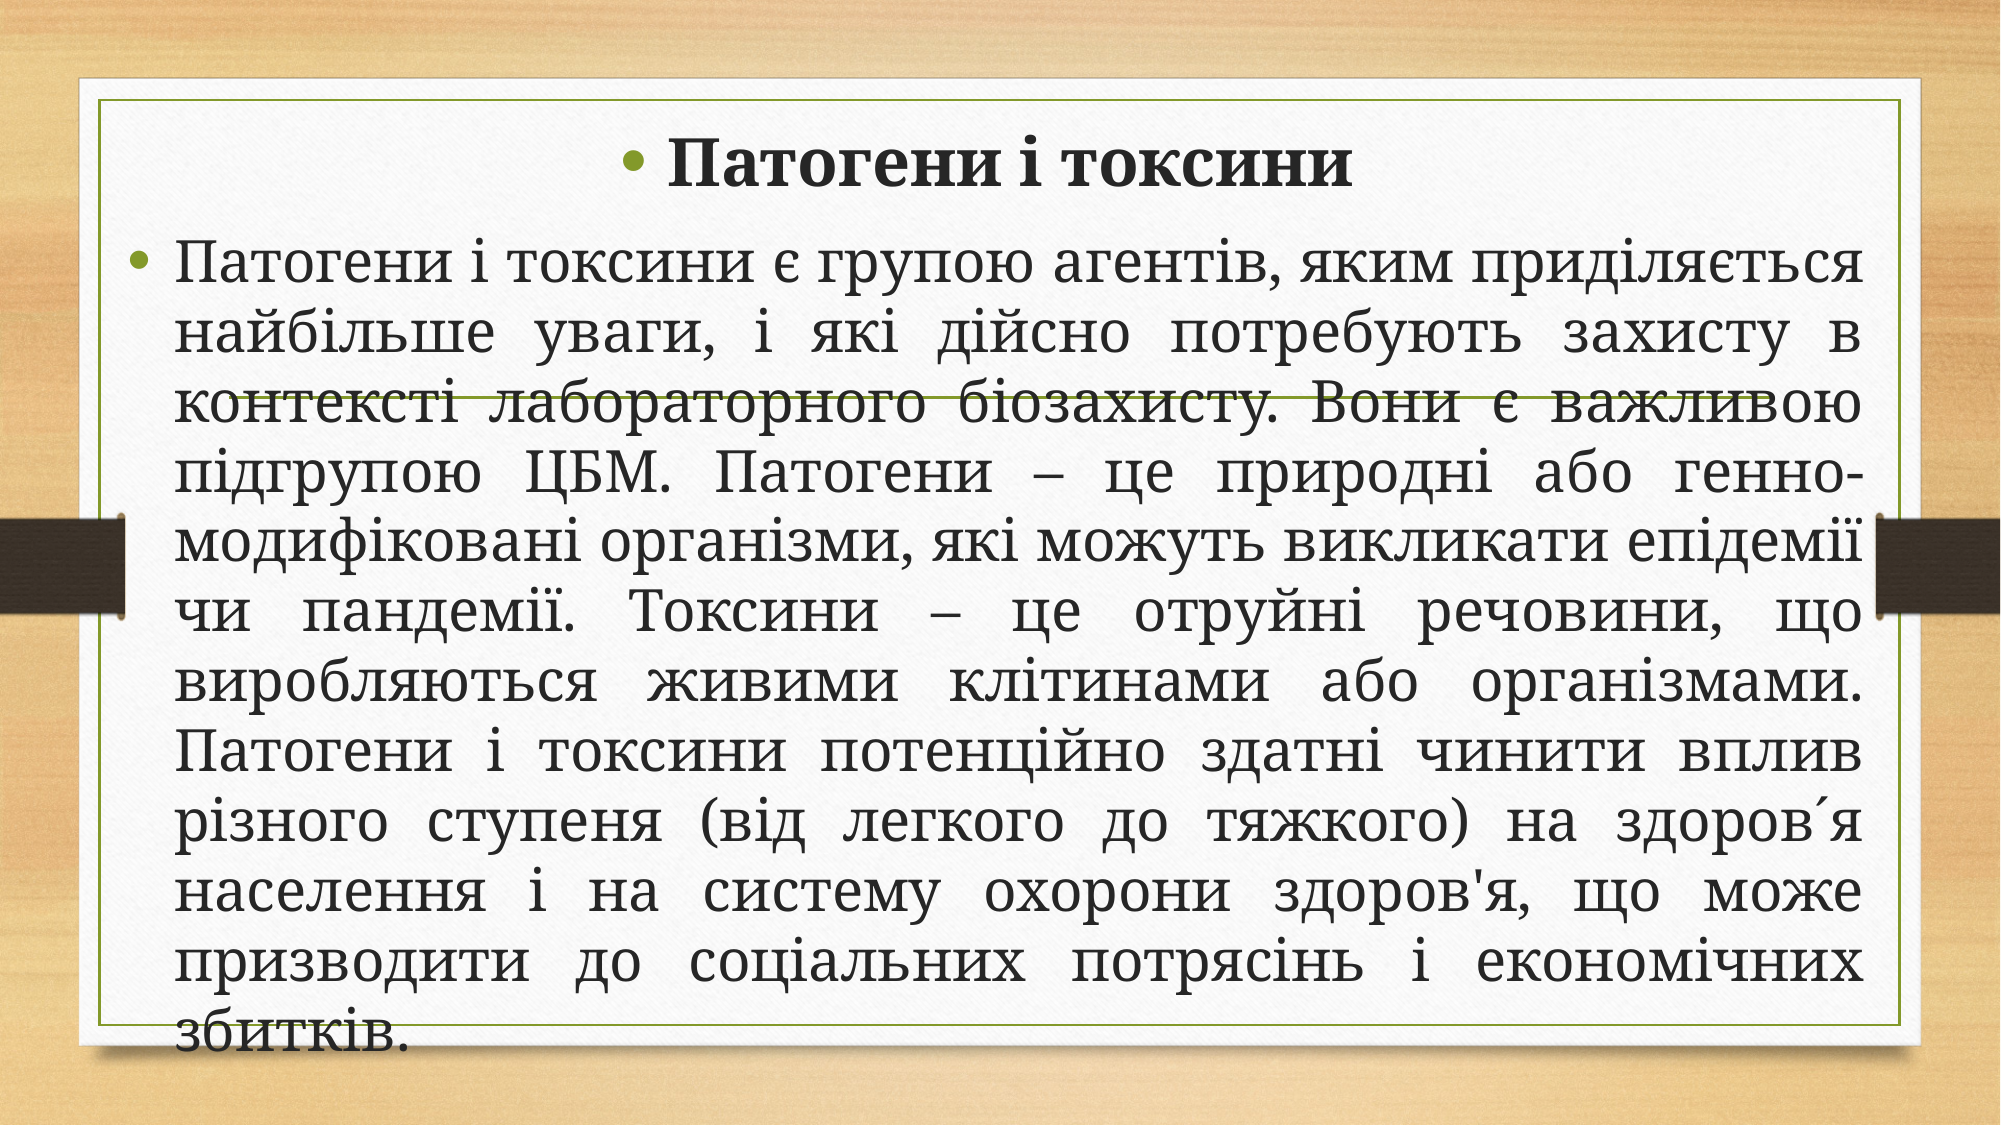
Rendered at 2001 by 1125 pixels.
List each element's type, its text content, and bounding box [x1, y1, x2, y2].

list Патогени і токсини Патогени і токсини є групою агентів, яким приділяється найбільше уваги, і які дійсно потребують захисту в контексті лабораторного біозахисту. Вони є важливою підгрупою ЦБМ. Патогени – це природні або генно-модифіковані організми, які можуть викликати епідемії чи пандемії. Токсини – це отруйні речовини, що виробляються живими клітинами або організмами. Патогени і токсини потенційно здатні чинити вплив різного ступеня (від легкого до тяжкого) на здоров´я населення і на систему охорони здоров'я, що може призводити до соціальних потрясінь і економічних збитків. [112, 112, 1880, 1073]
picture [0, 0, 2001, 1125]
